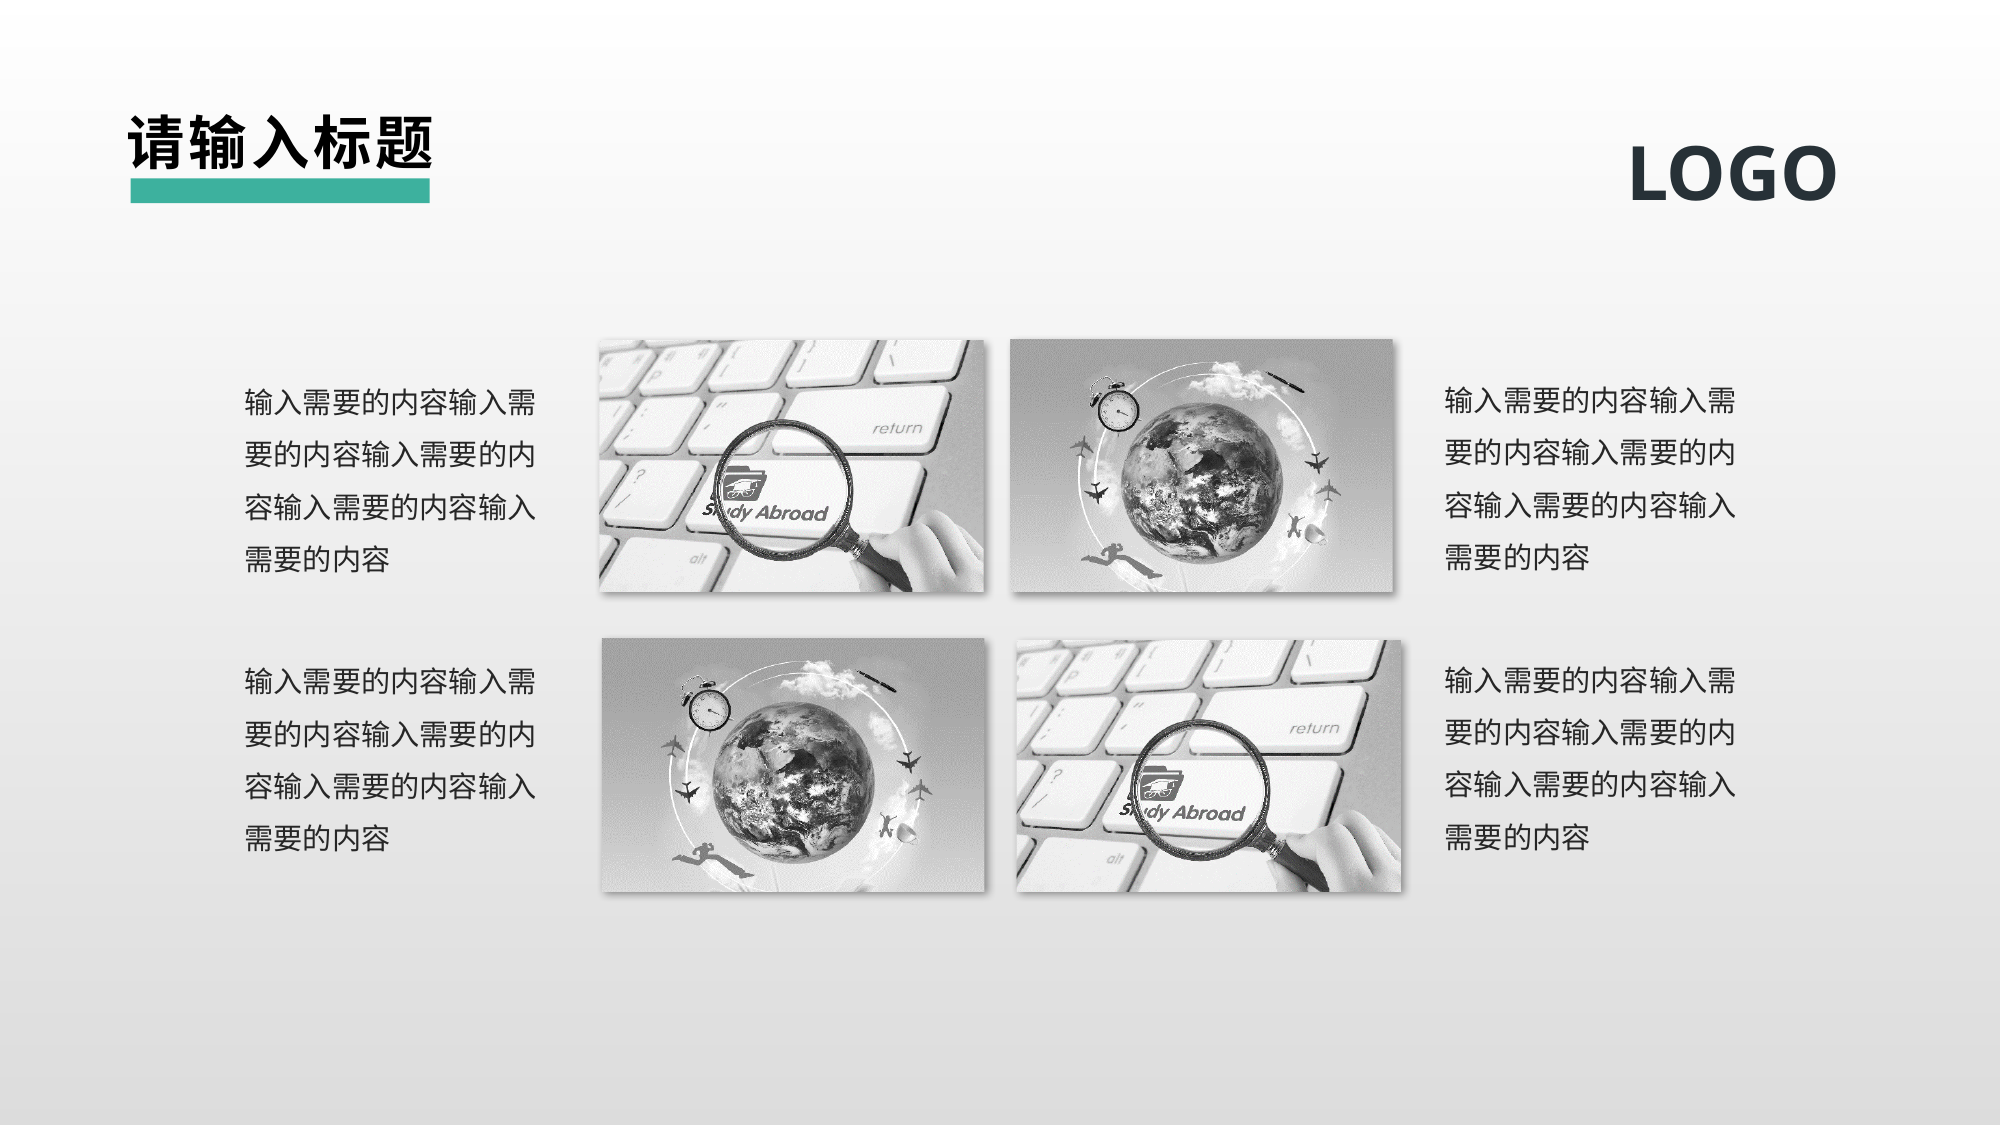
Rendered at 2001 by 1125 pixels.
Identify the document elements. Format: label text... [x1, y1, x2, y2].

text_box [599, 340, 1402, 892]
text_box LOGO [1611, 72, 1867, 223]
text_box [1402, 357, 1774, 861]
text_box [229, 357, 599, 861]
text_box [130, 177, 431, 204]
title 请输入标题 [109, 70, 1891, 177]
